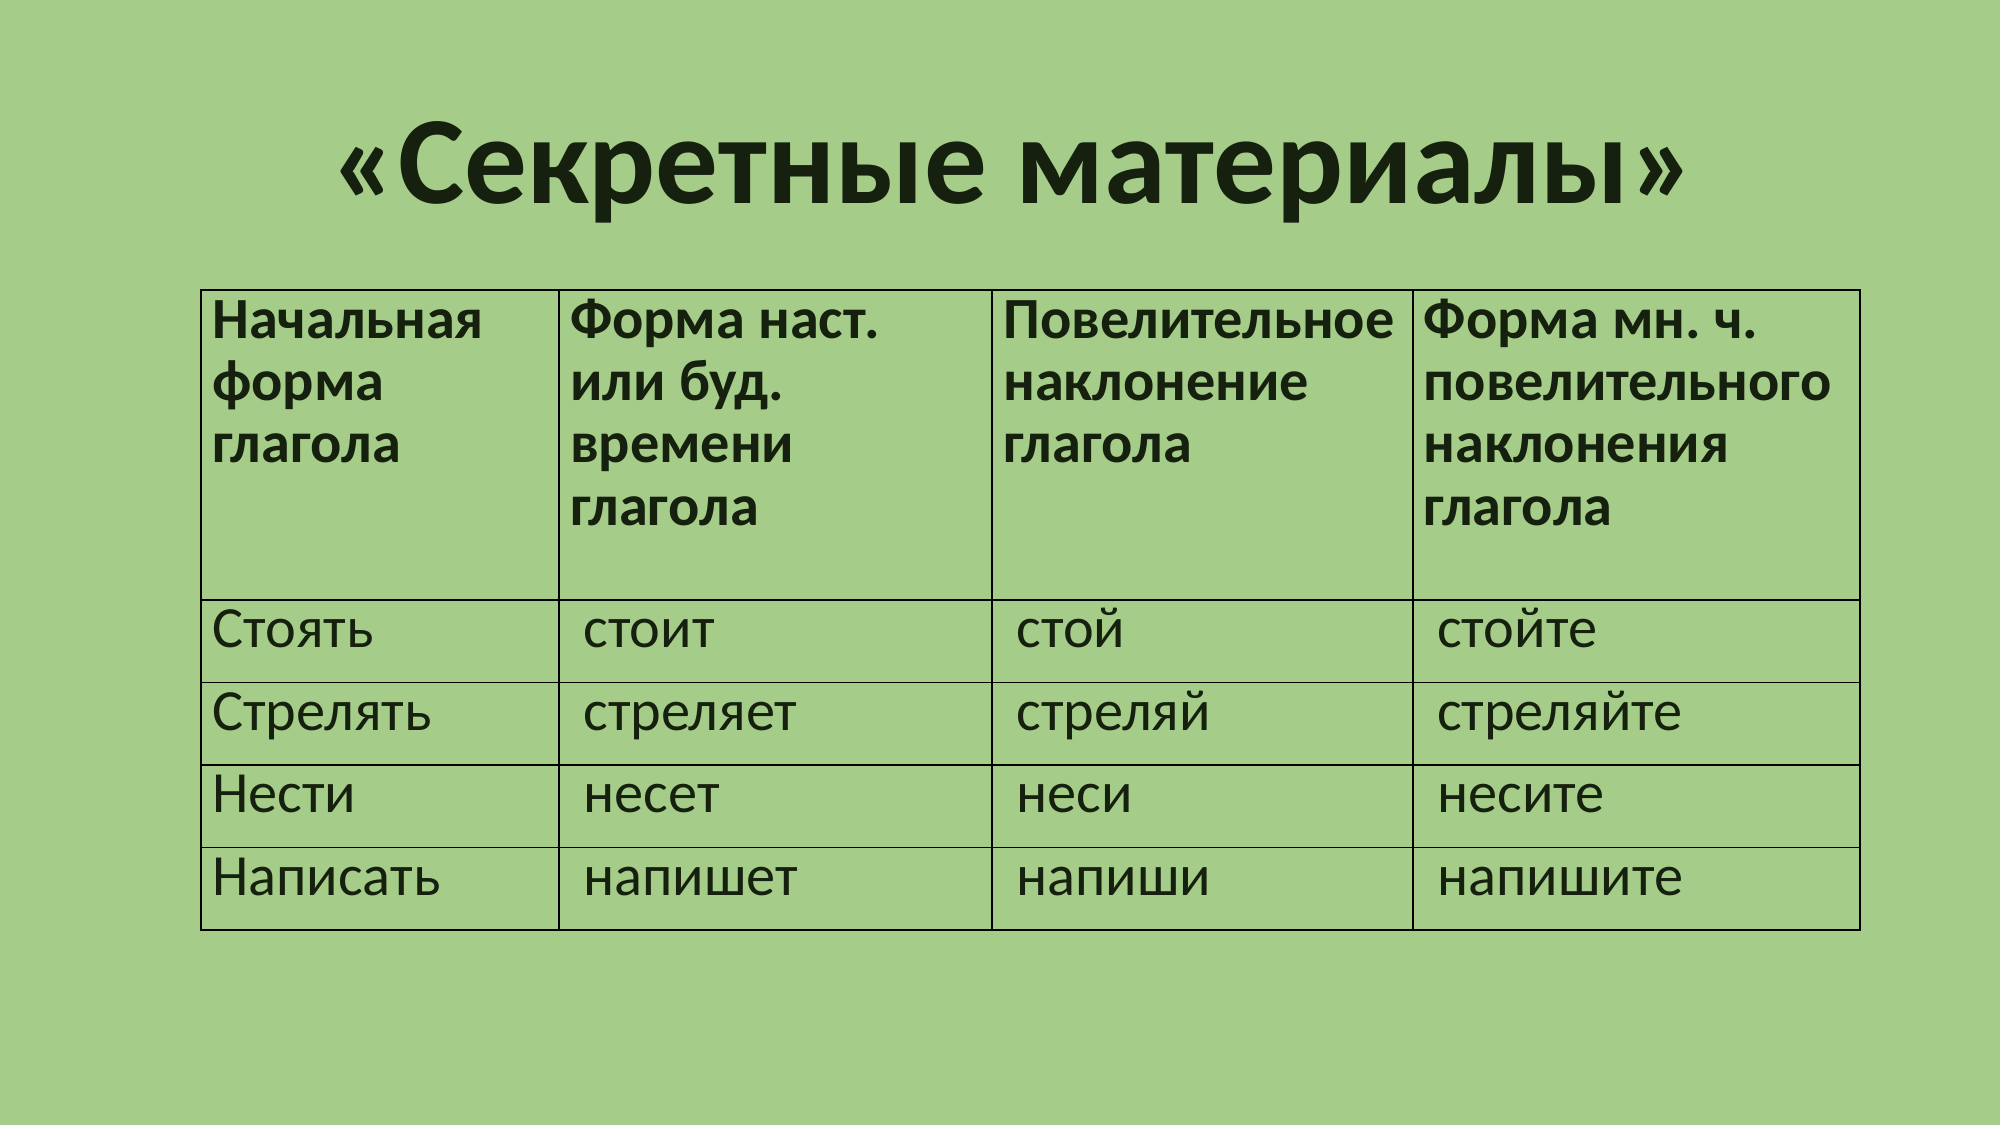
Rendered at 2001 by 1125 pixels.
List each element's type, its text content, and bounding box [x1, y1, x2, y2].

table_cell напишите [1414, 848, 1859, 929]
table_cell стреляет [560, 683, 991, 764]
table_header Повелительное наклонение глагола [993, 291, 1412, 599]
table_header Форма мн. ч. повелительного наклонения глагола [1414, 291, 1859, 599]
table_cell Стрелять [202, 683, 558, 764]
table_cell Написать [202, 848, 558, 929]
table_cell стреляйте [1414, 683, 1859, 764]
table_cell несите [1414, 766, 1859, 847]
table_cell напиши [993, 848, 1412, 929]
text_box «Секретные материалы» [316, 71, 1895, 237]
table_cell стоит [560, 601, 991, 682]
table_cell стой [993, 601, 1412, 682]
table_cell Стоять [202, 601, 558, 682]
table_cell Нести [202, 766, 558, 847]
table_header Начальная форма глагола [202, 291, 558, 599]
table_header Форма наст. или буд. времени глагола [560, 291, 991, 599]
table_cell неси [993, 766, 1412, 847]
table_cell стойте [1414, 601, 1859, 682]
table_cell несет [560, 766, 991, 847]
title [137, 59, 1888, 278]
table_cell стреляй [993, 683, 1412, 764]
table_cell напишет [560, 848, 991, 929]
